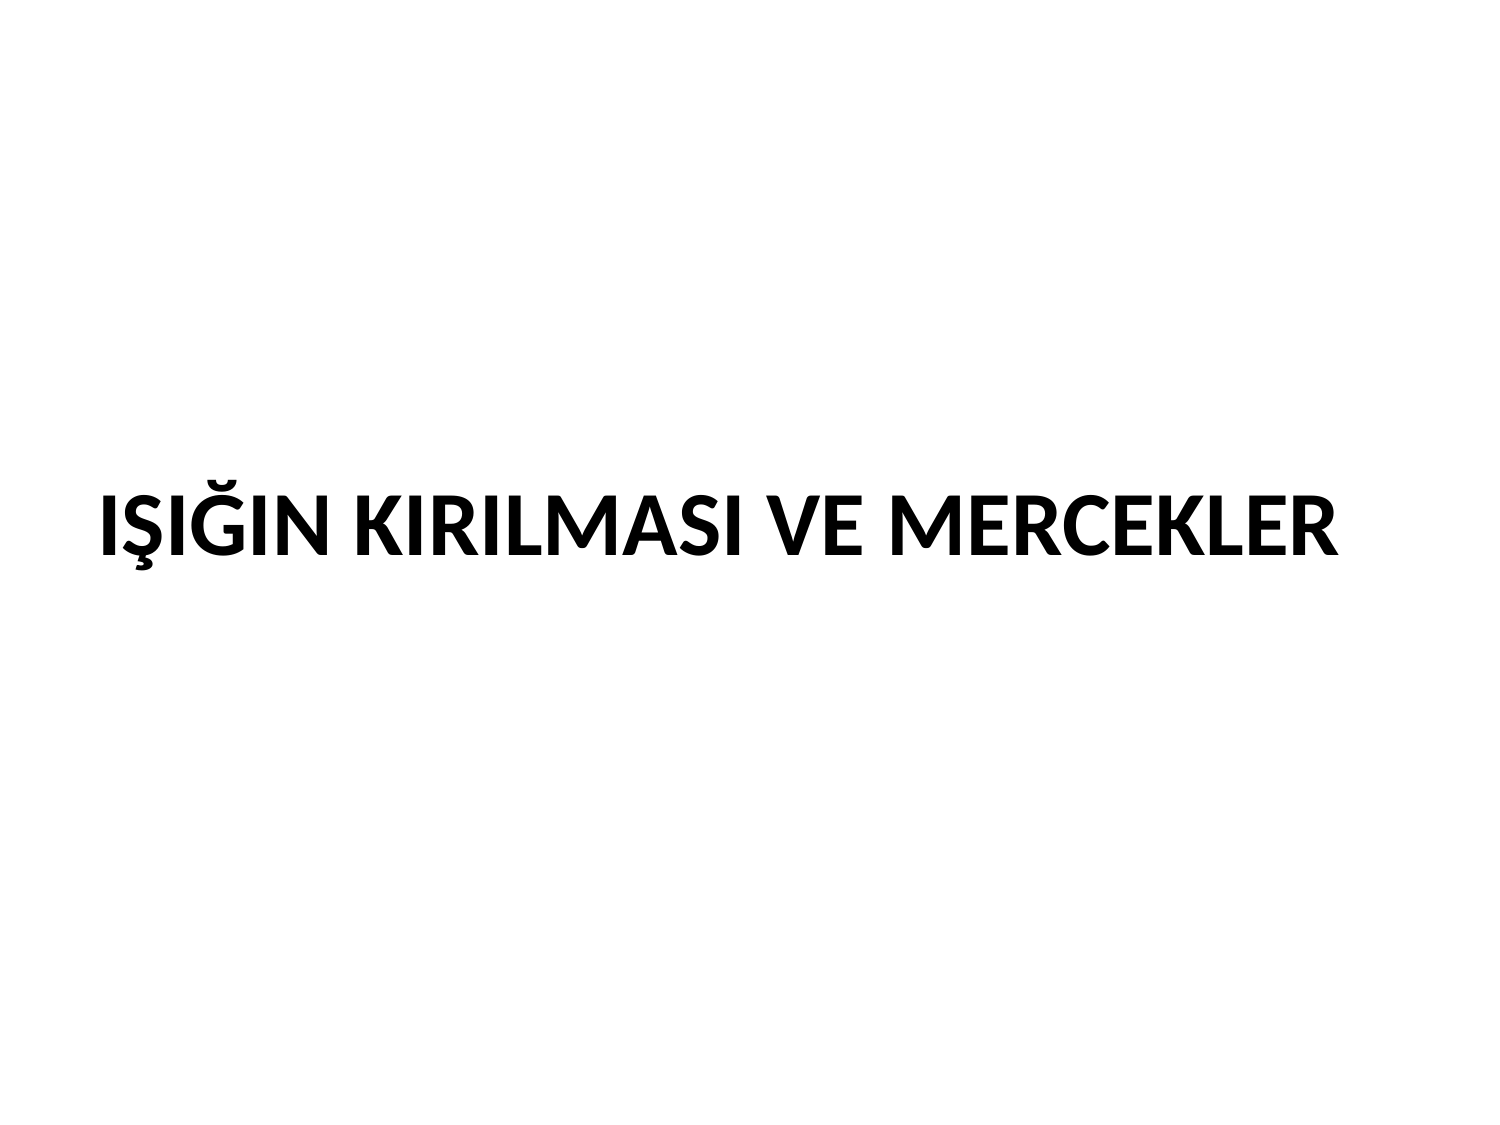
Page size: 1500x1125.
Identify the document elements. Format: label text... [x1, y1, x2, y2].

text_box IŞIĞIN KIRILMASI VE MERCEKLER [82, 456, 1358, 581]
